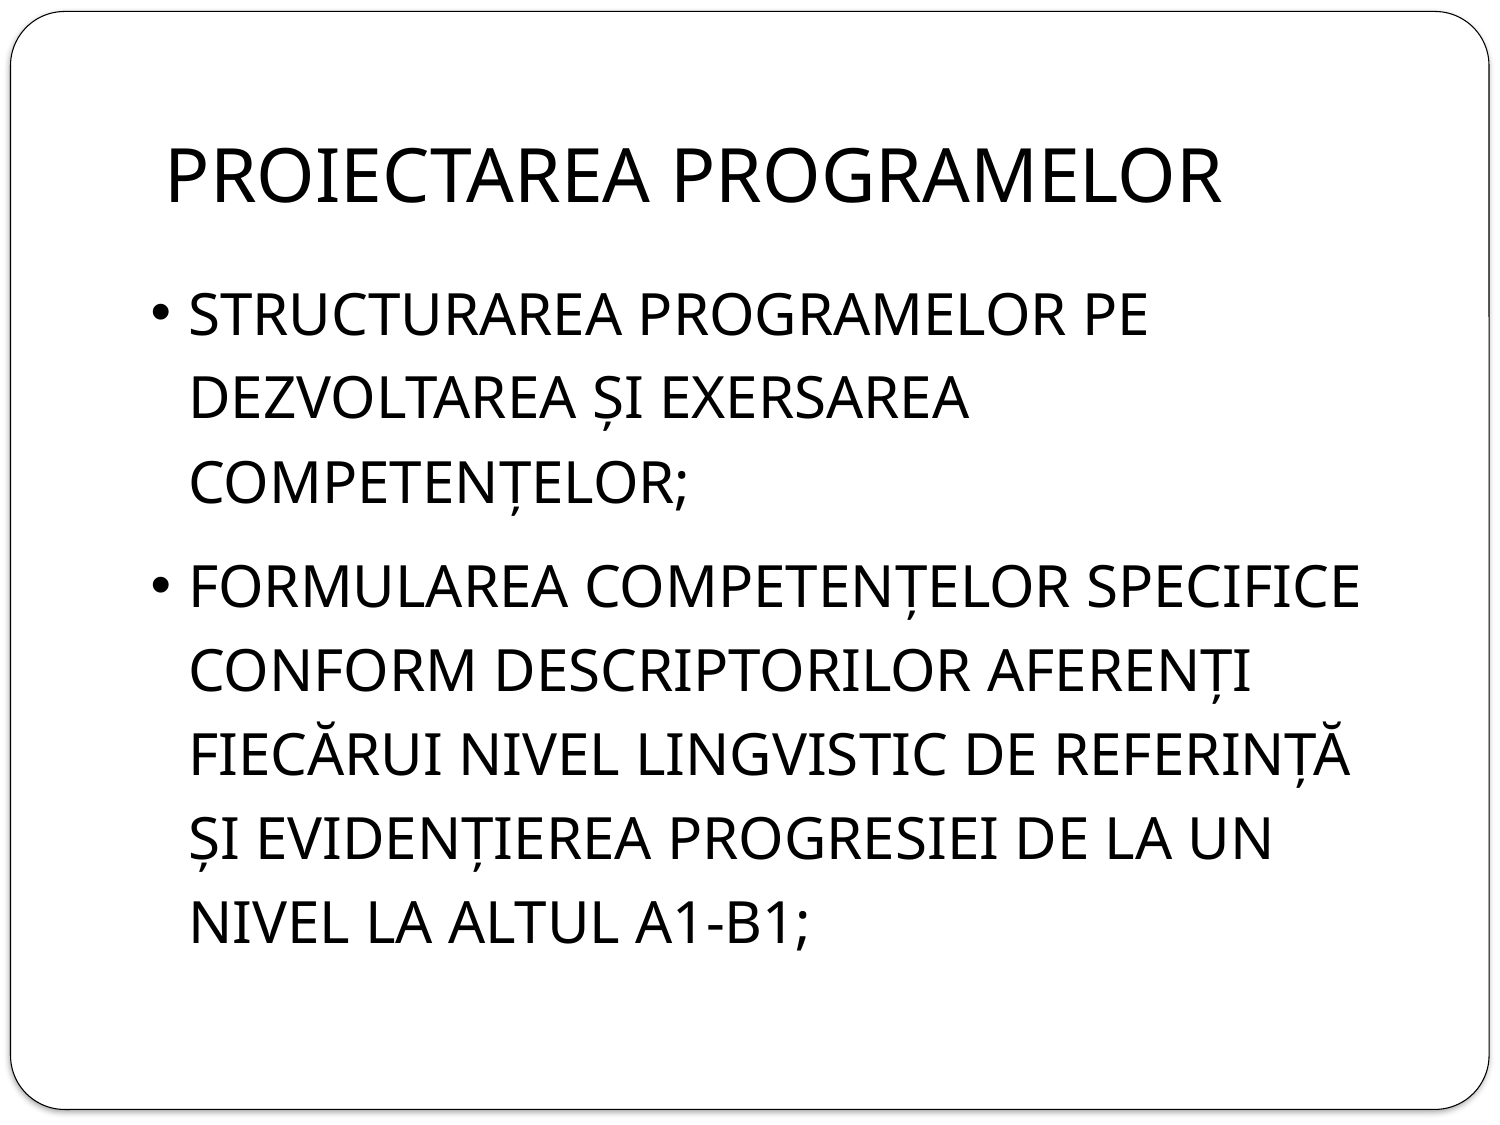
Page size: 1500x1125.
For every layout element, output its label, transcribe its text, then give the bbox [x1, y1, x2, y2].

list Structurarea programelor pe dezvoltarea și exersarea competențelor; Formularea competențelor specifice conform descriptorilor aferenți fiecărui nivel lingvistic de referință și evidențierea progresiei de la un nivel la altul A1-b1; [135, 255, 1411, 1006]
title Proiectarea programelor [150, 45, 1425, 233]
